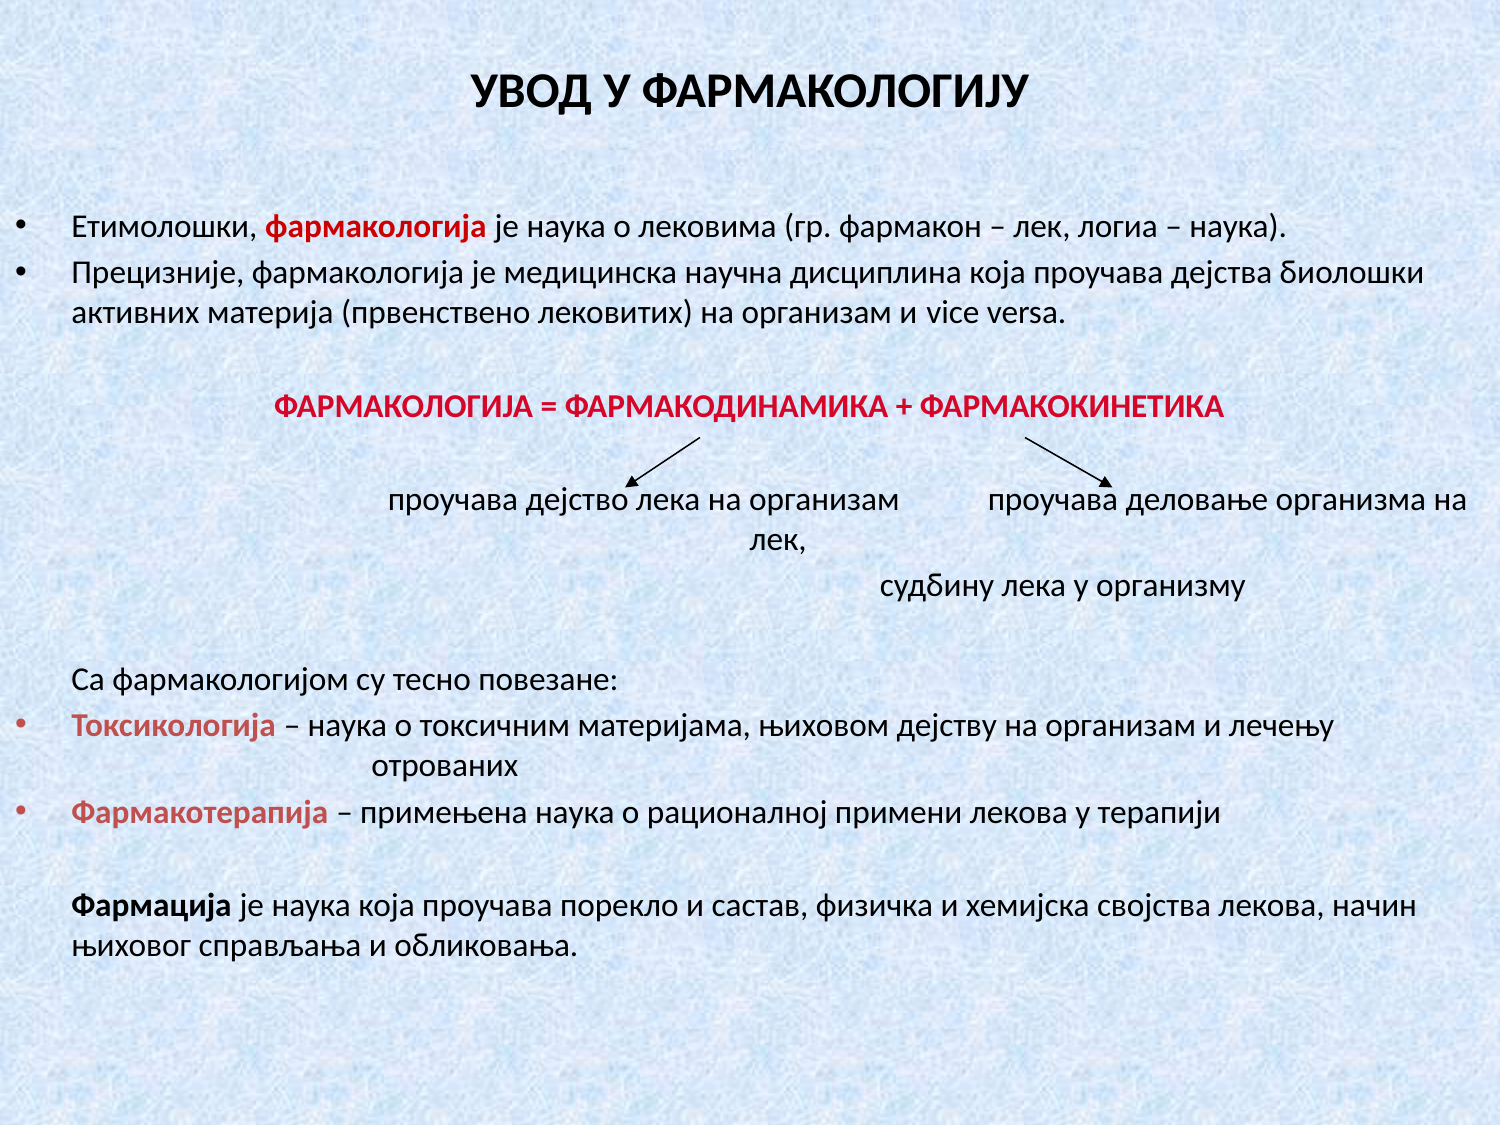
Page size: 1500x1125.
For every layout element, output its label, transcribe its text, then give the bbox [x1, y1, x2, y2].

text_box [624, 437, 701, 488]
text_box [1024, 437, 1113, 488]
list Етимолошки, фармакологија је наука о лековима (гр. фармакон – лек, логиа – наука). Прецизније, фармакологија је медицинска научна дисциплина која проучава дејства биолошки активних материја (првенствено лековитих) на организам и vice versa. ФАРМАКОЛОГИЈА = ФАРМАКОДИНАМИКА + ФАРМАКОКИНЕТИКА проучава дејство лека на организам проучава деловање организма на лек, судбину лека у организму Са фармакологијом су тесно повезане: Токсикологија – наука о токсичним материјама, њиховом дејству на организам и лечењу отрованих Фармакотерапија – примењена наука о рационалној примени лекова у терапији Фармација је наука која проучава порекло и састав, физичка и хемијска својства лекова, начин њиховог справљања и обликовања. [0, 149, 1500, 1125]
title УВОД У ФАРМАКОЛОГИЈУ [0, 0, 1500, 149]
